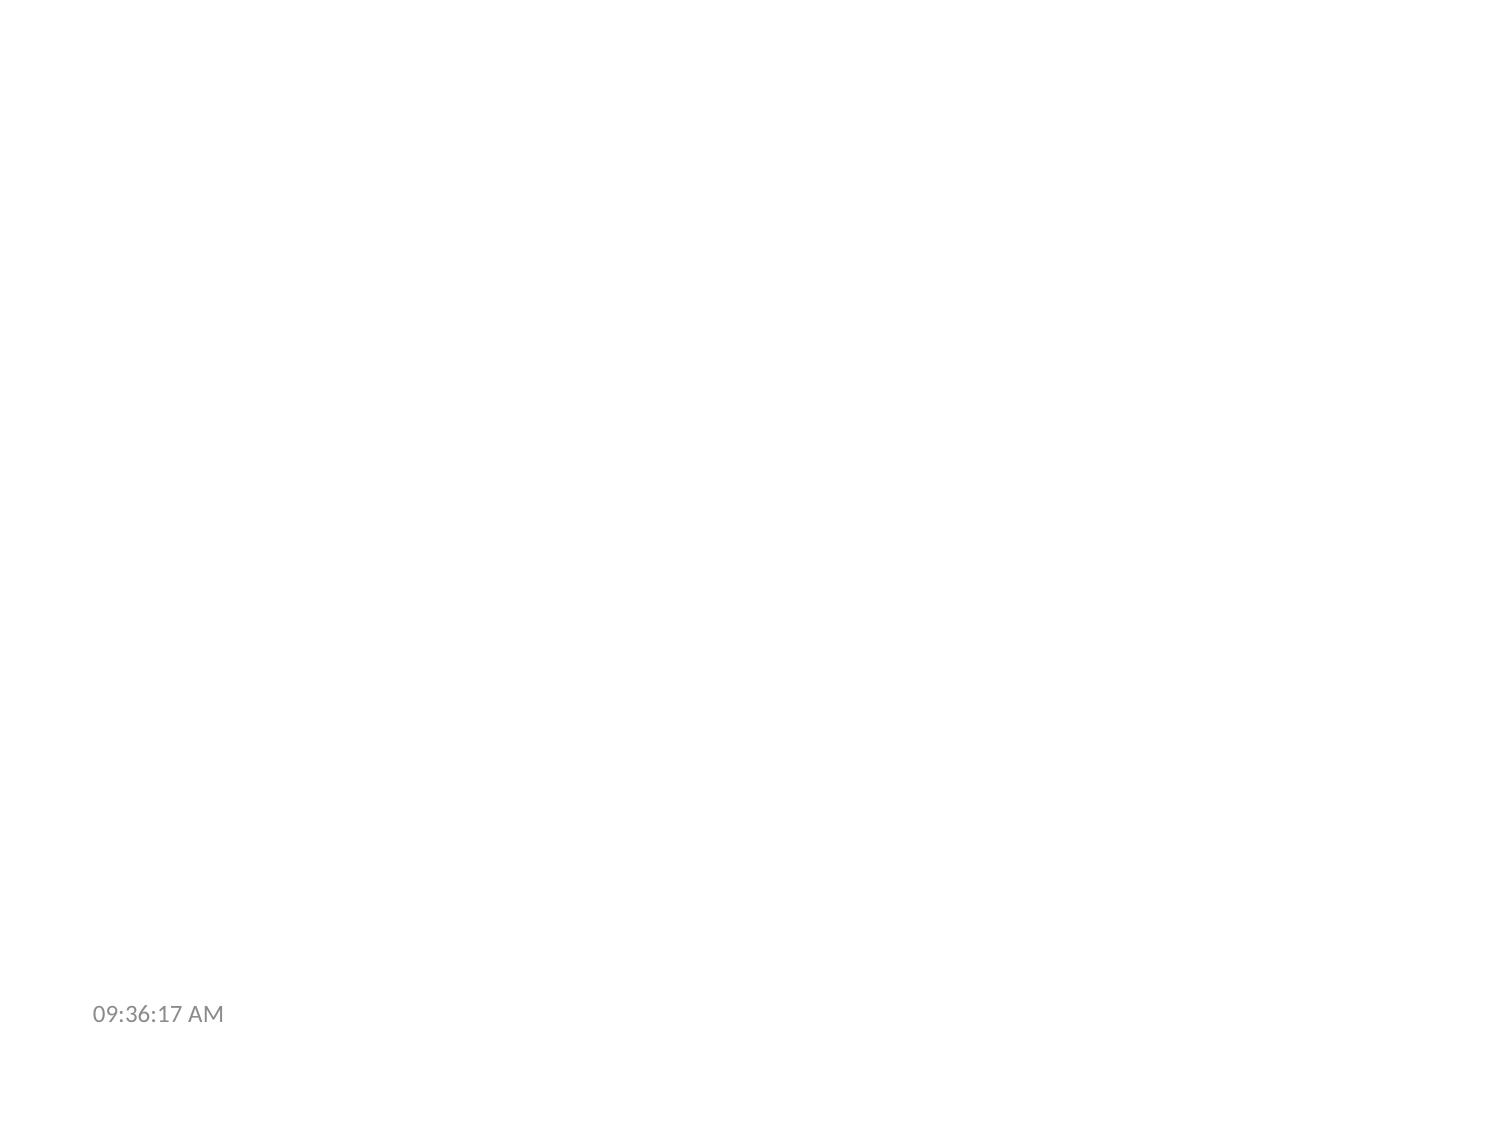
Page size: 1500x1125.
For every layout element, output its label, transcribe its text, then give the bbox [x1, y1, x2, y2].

text_box 3:35:09 PM [77, 982, 428, 1043]
